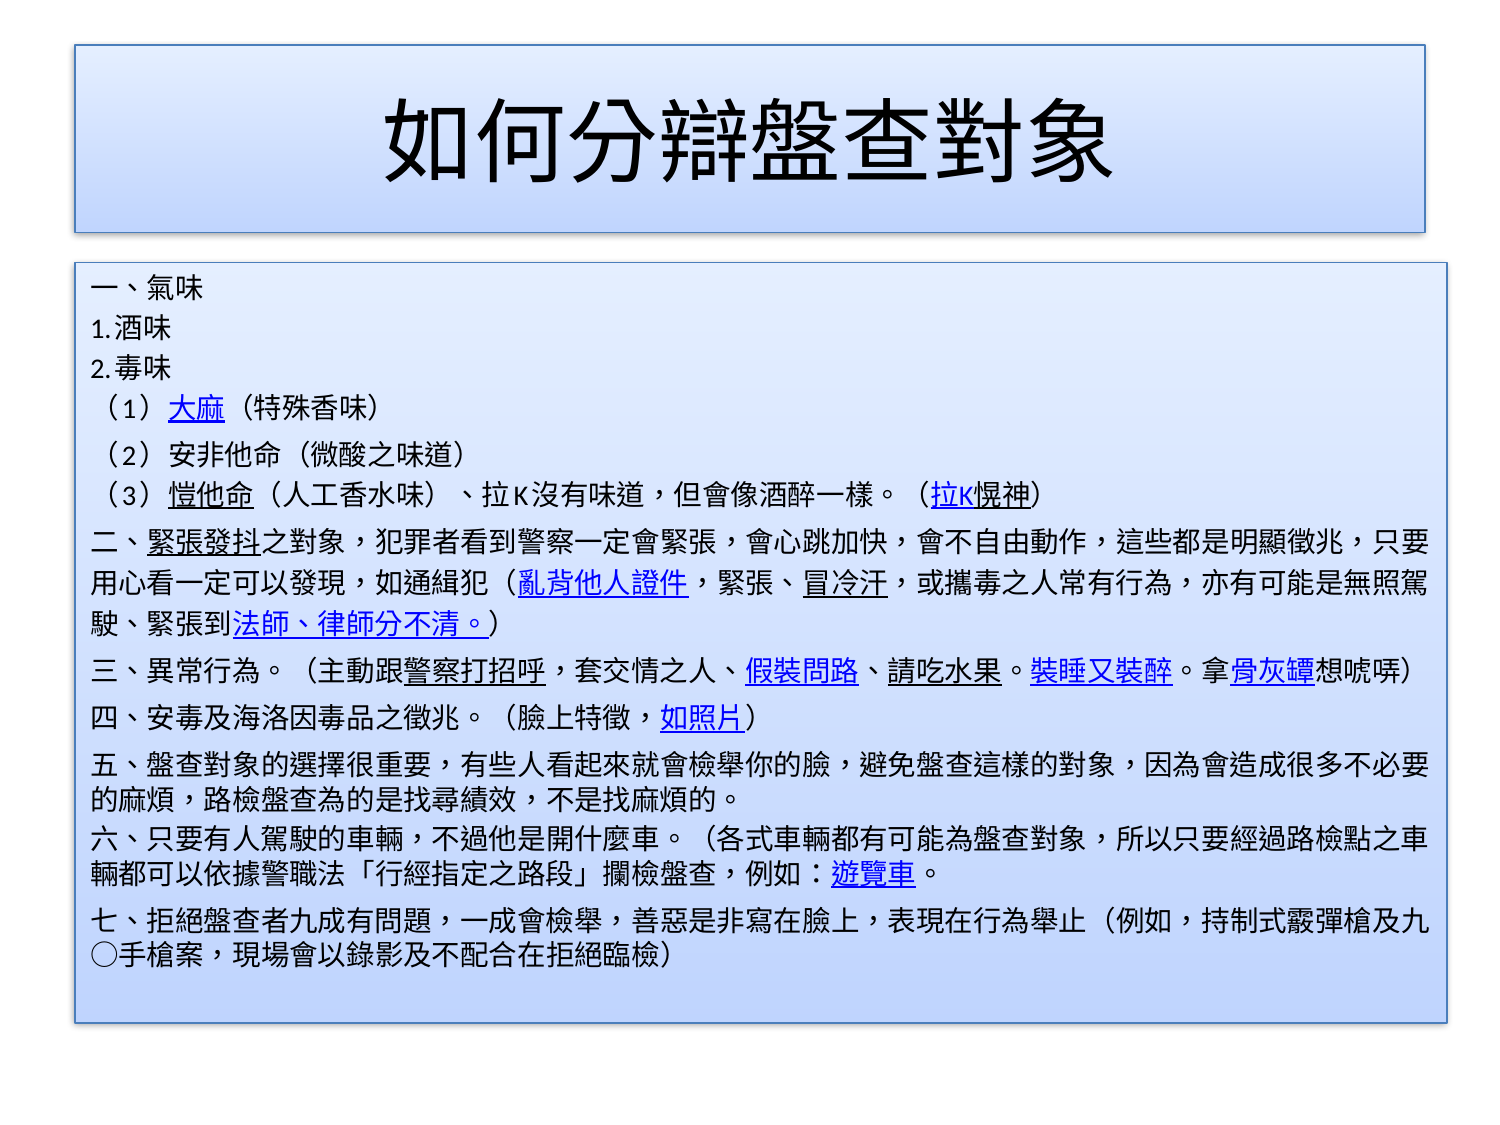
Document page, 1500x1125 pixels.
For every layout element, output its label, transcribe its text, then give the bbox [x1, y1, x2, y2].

list 一、氣味 1.酒味 2.毒味 （1）大麻（特殊香味） （2）安非他命（微酸之味道） （3）愷他命（人工香水味）、拉K沒有味道，但會像酒醉一樣。（拉K愰神） 二、緊張發抖之對象，犯罪者看到警察一定會緊張，會心跳加快，會不自由動作，這些都是明顯徵兆，只要用心看一定可以發現，如通緝犯（亂背他人證件，緊張、冒冷汗，或攜毒之人常有行為，亦有可能是無照駕駛、緊張到法師、律師分不清。） 三、異常行為。（主動跟警察打招呼，套交情之人、假裝問路、請吃水果。裝睡又裝醉。拿骨灰罈想唬哢） 四、安毒及海洛因毒品之徵兆。（臉上特徵，如照片） 五、盤查對象的選擇很重要，有些人看起來就會檢舉你的臉，避免盤查這樣的對象，因為會造成很多不必要的麻煩，路檢盤查為的是找尋績效，不是找麻煩的。 六、只要有人駕駛的車輛，不過他是開什麼車。（各式車輛都有可能為盤查對象，所以只要經過路檢點之車輛都可以依據警職法「行經指定之路段」攔檢盤查，例如：遊覽車。 七、拒絕盤查者九成有問題，一成會檢舉，善惡是非寫在臉上，表現在行為舉止（例如，持制式霰彈槍及九○手槍案，現場會以錄影及不配合在拒絕臨檢） [74, 262, 1448, 1024]
title 如何分辯盤查對象 [74, 44, 1426, 233]
